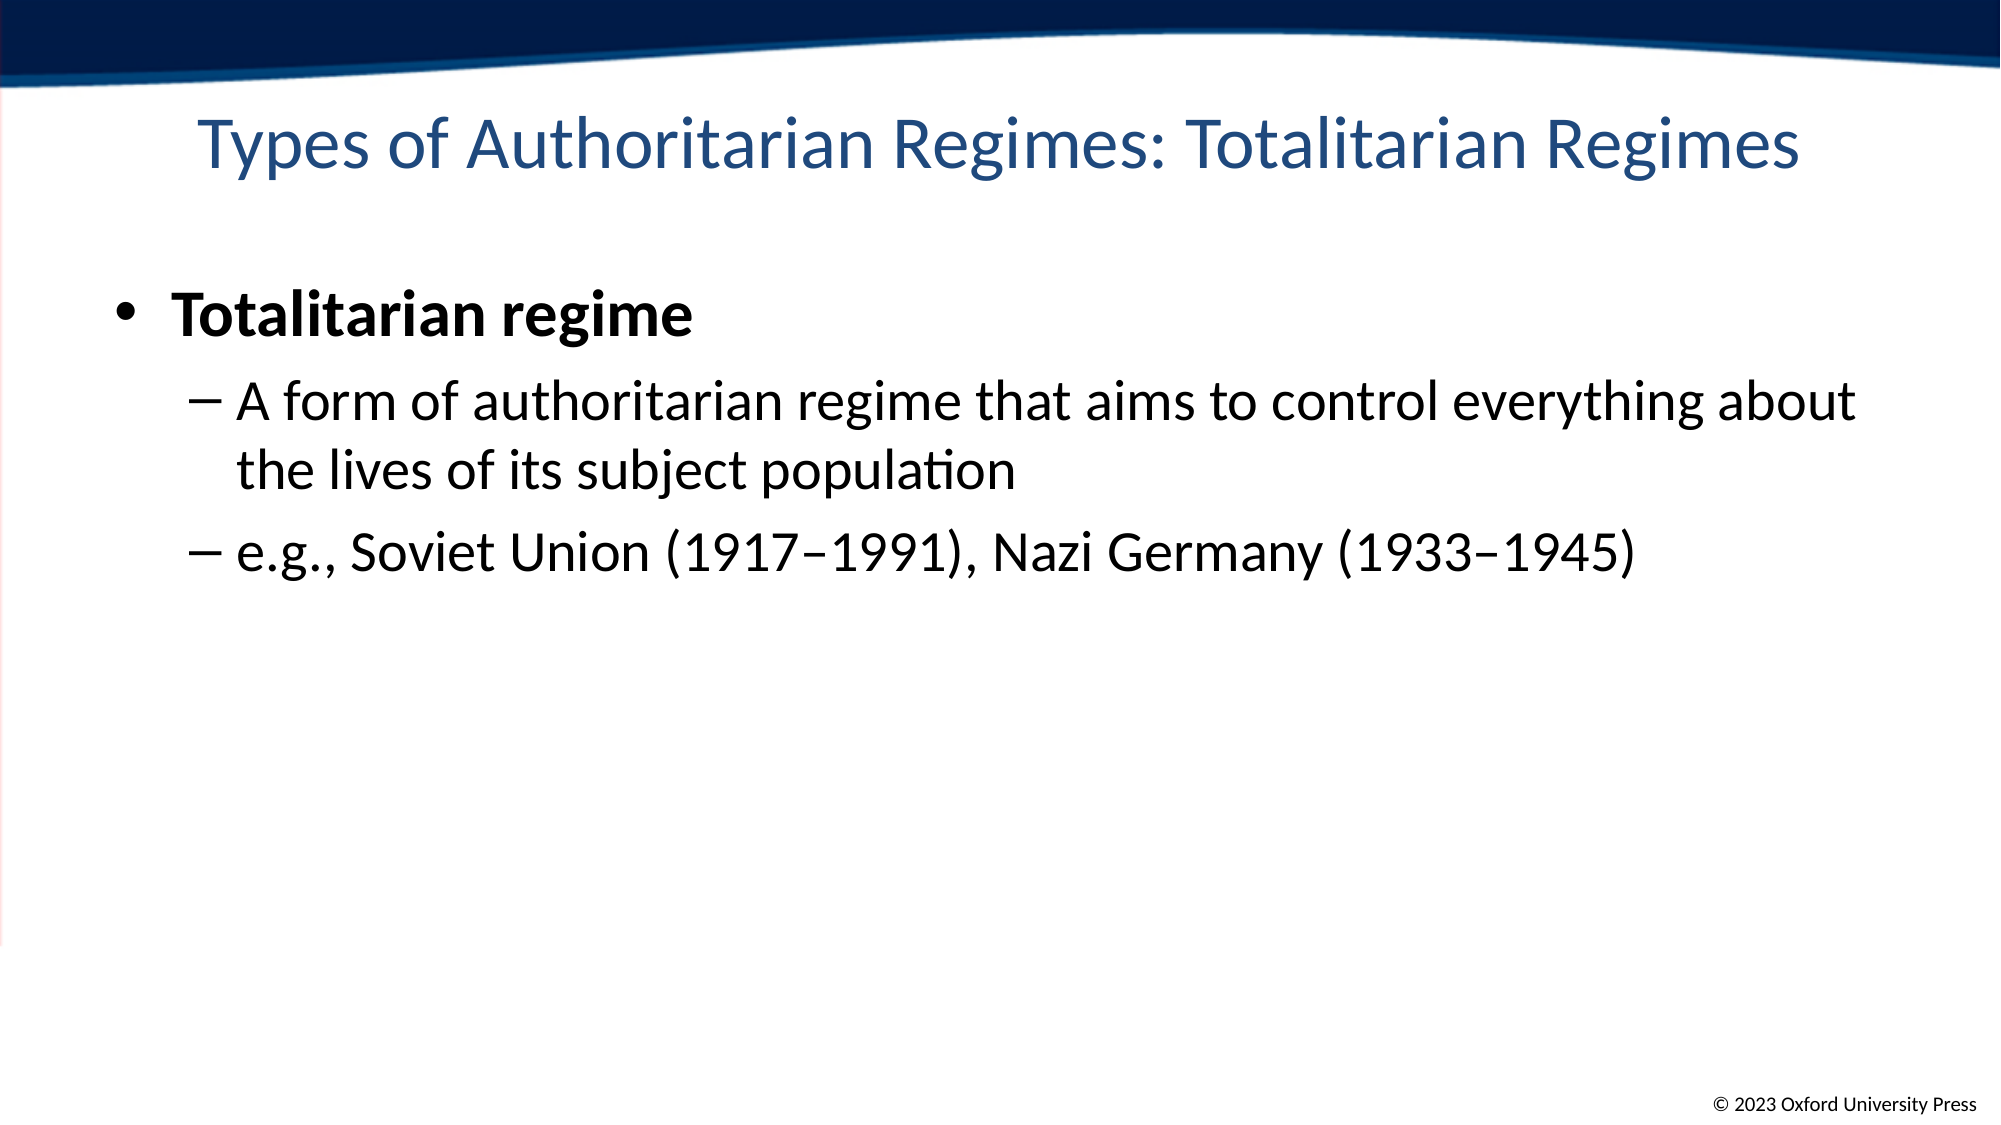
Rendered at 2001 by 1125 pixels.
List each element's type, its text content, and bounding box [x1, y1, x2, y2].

list Totalitarian regime A form of authoritarian regime that aims to control everything about the lives of its subject population e.g., Soviet Union (1917–1991), Nazi Germany (1933–1945) [99, 262, 1900, 1005]
title Types of Authoritarian Regimes: Totalitarian Regimes [99, 45, 1900, 233]
picture [0, 0, 2000, 1125]
